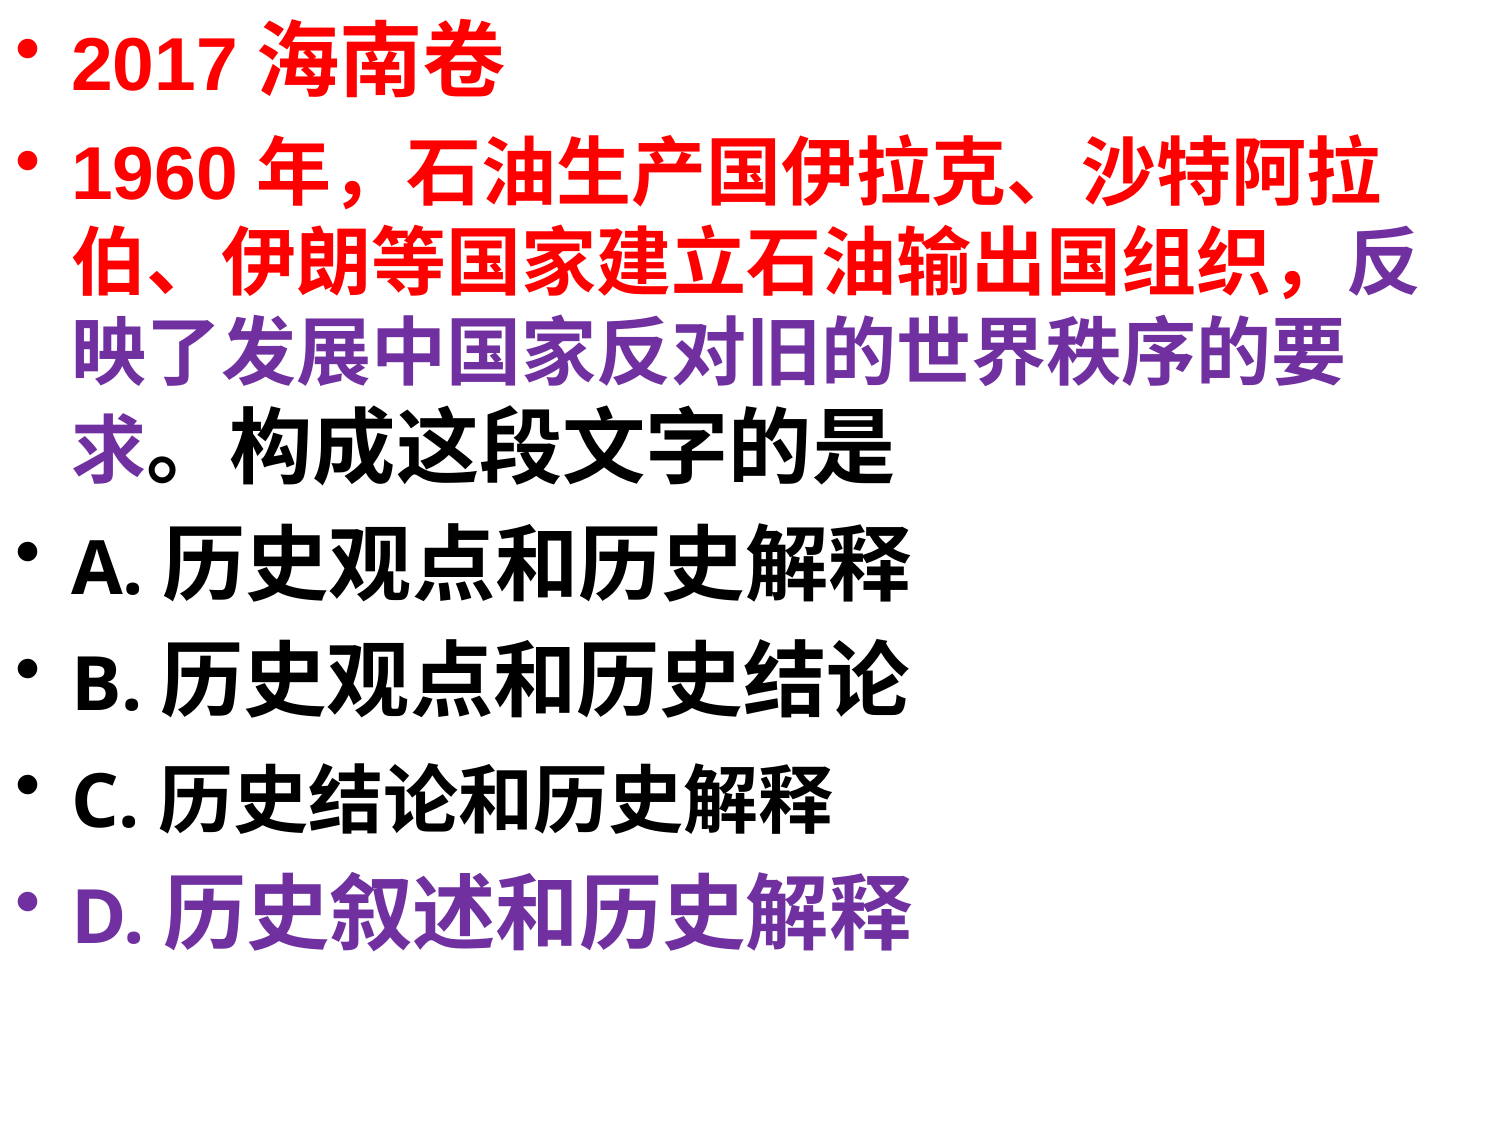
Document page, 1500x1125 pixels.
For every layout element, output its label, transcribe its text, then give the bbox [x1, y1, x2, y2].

list 2017海南卷 1960年，石油生产国伊拉克、沙特阿拉伯、伊朗等国家建立石油输出国组织，反映了发展中国家反对旧的世界秩序的要求。构成这段文字的是 A.历史观点和历史解释 B.历史观点和历史结论 C.历史结论和历史解释 D.历史叙述和历史解释 [0, 0, 1500, 1125]
